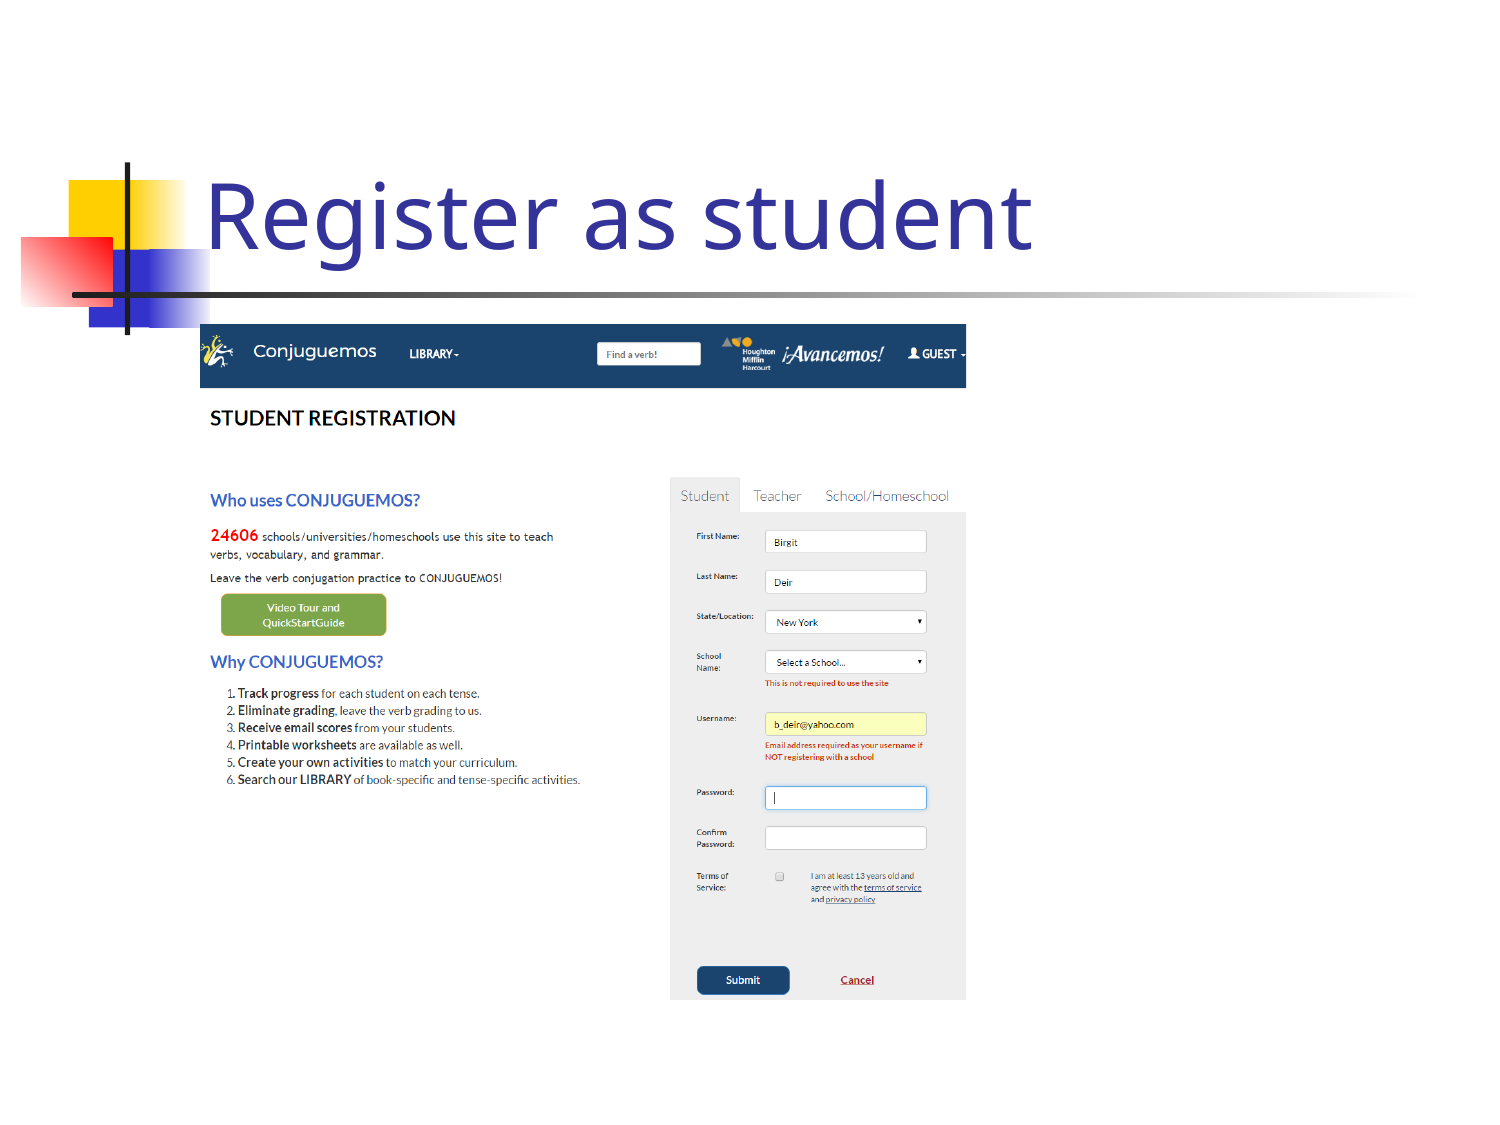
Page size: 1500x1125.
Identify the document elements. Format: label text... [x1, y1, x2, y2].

title Register as student [188, 34, 1468, 276]
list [199, 324, 967, 1001]
